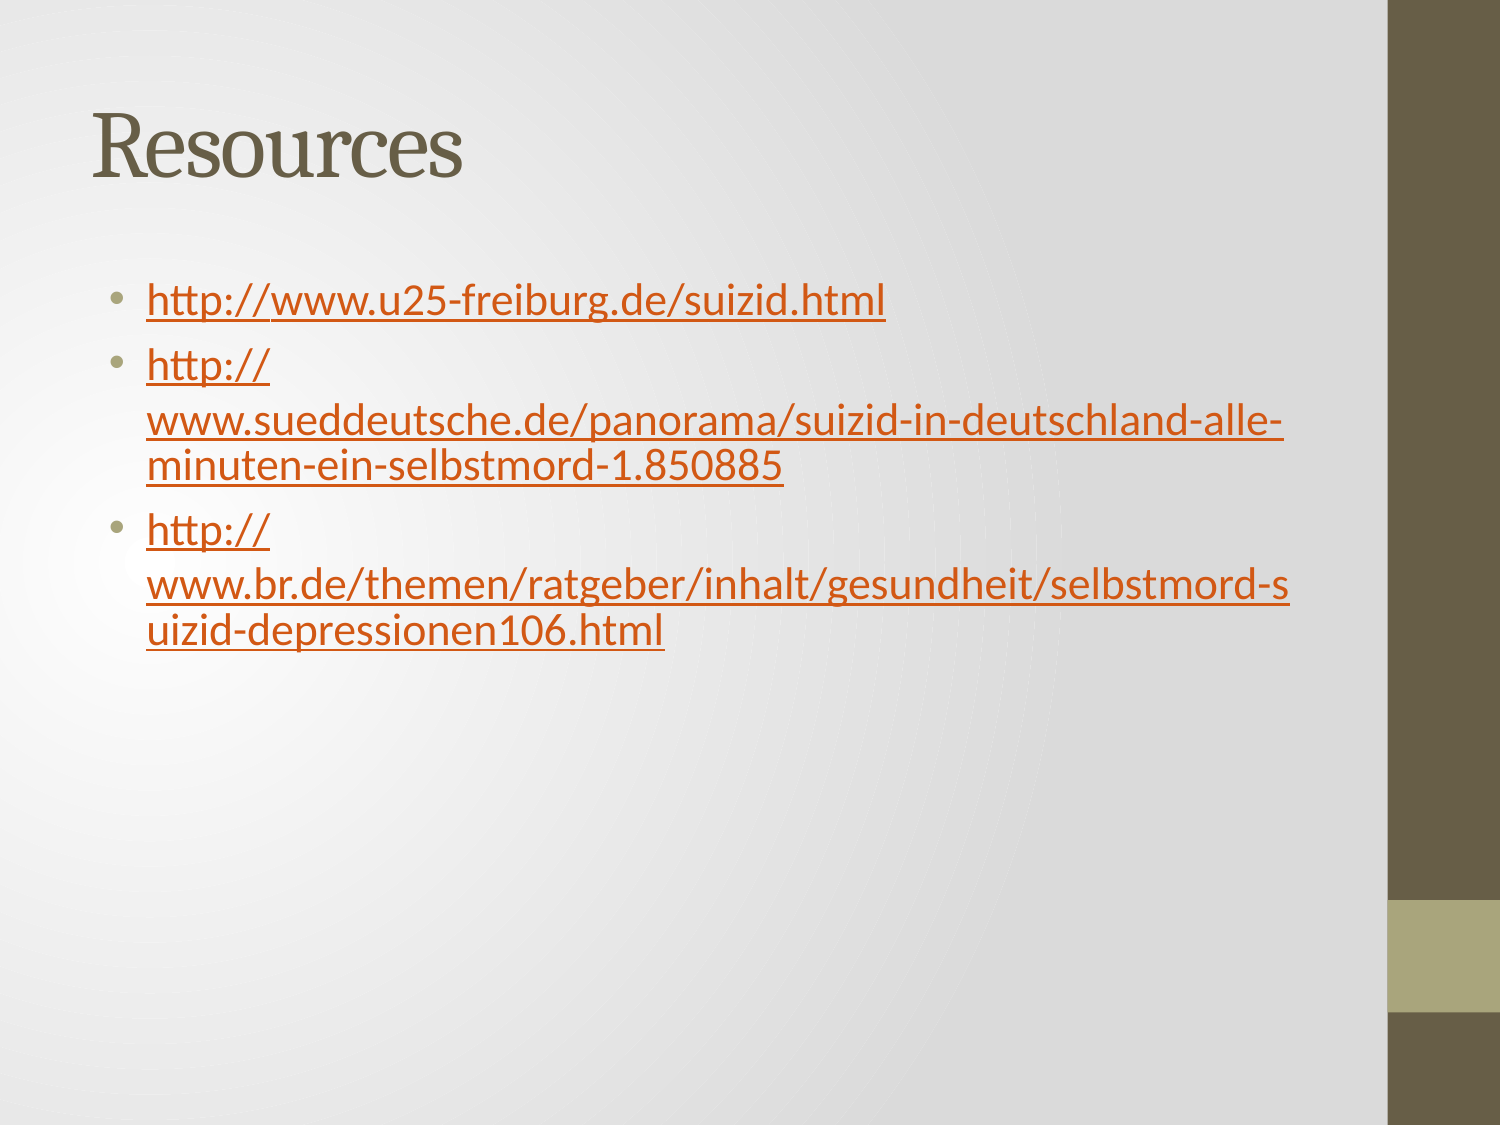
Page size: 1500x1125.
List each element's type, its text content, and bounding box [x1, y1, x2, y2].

title Resources [75, 45, 1325, 233]
list http://www.u25-freiburg.de/suizid.html http://www.sueddeutsche.de/panorama/suizid-in-deutschland-alle-minuten-ein-selbstmord-1.850885 http://www.br.de/themen/ratgeber/inhalt/gesundheit/selbstmord-suizid-depressionen106.html [75, 262, 1325, 1050]
